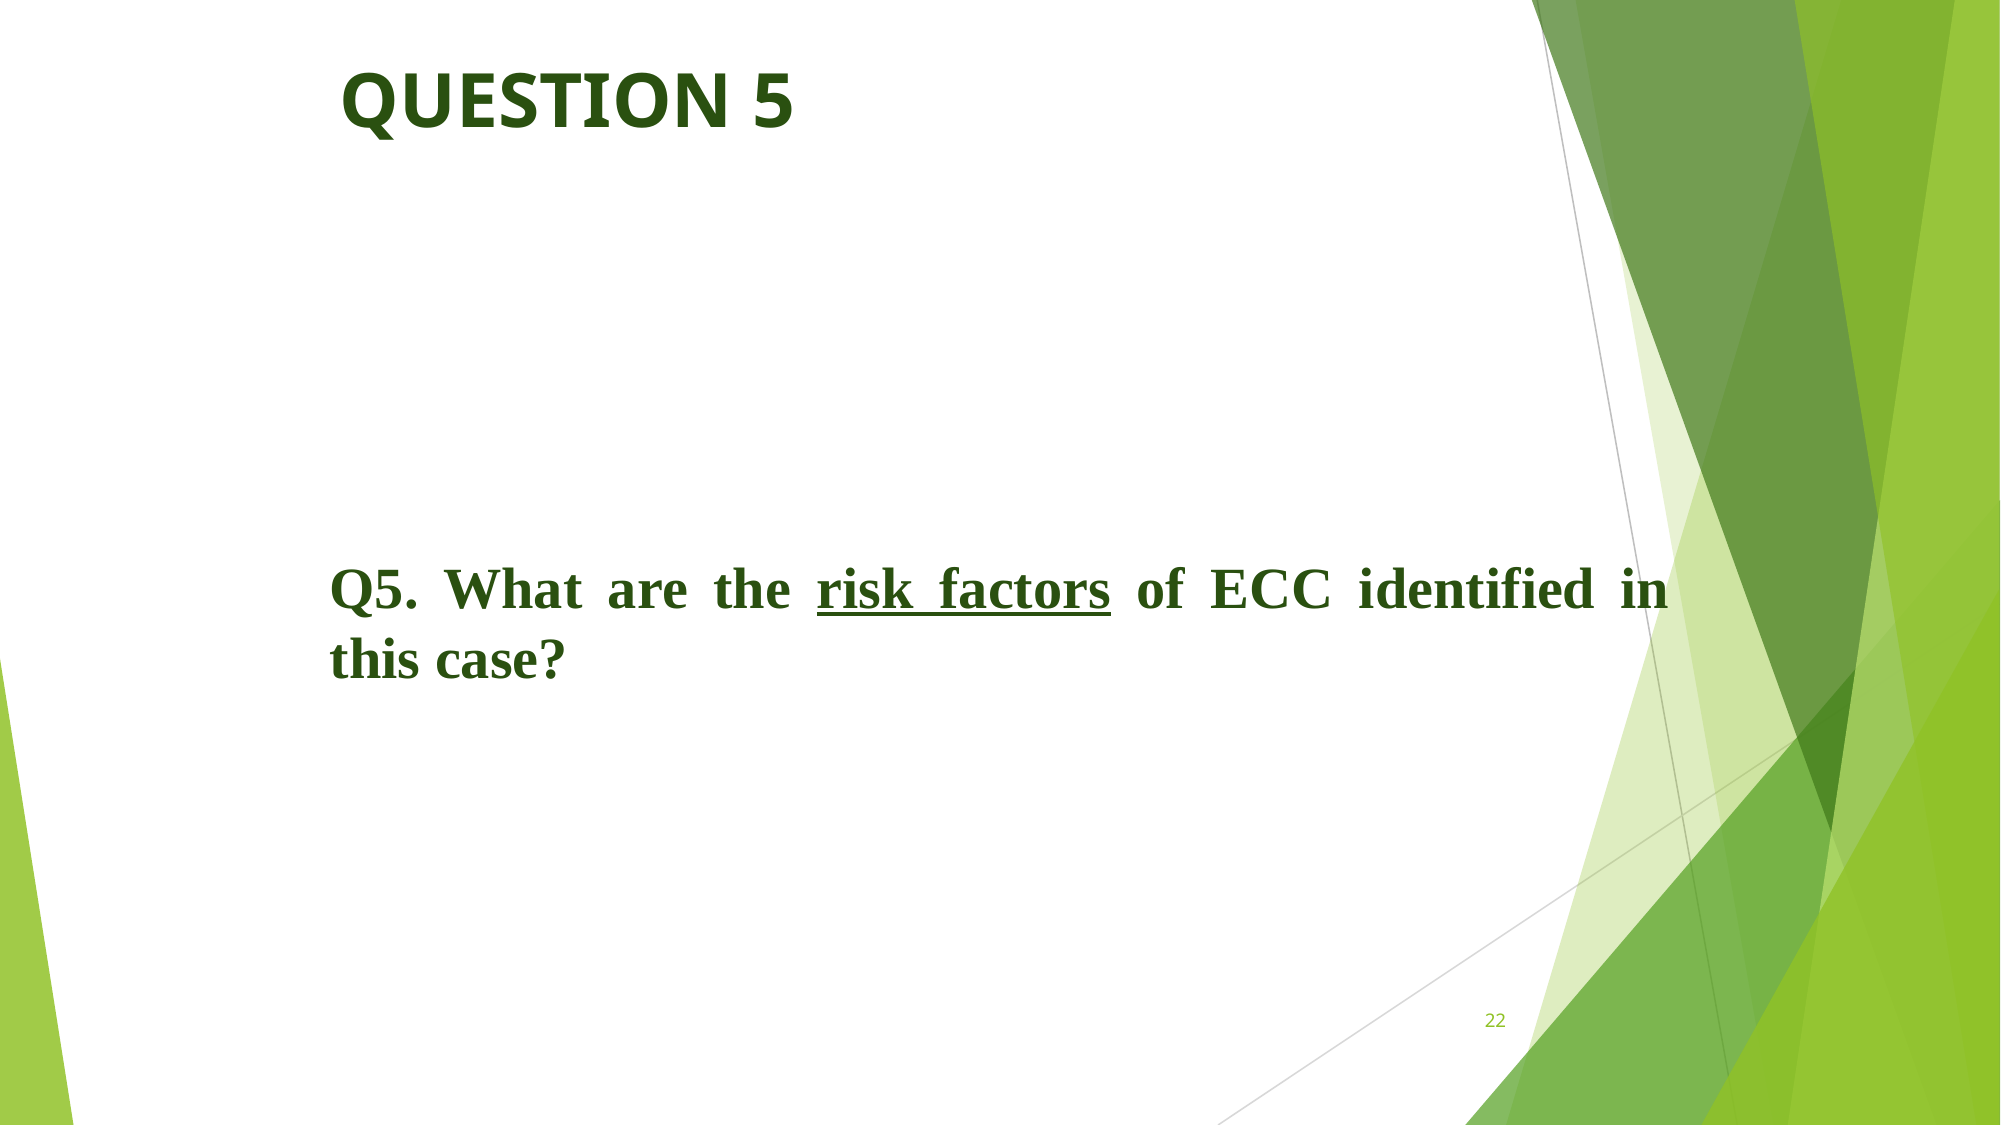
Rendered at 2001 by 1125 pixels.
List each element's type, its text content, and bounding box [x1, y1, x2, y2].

title QUESTION 5 [324, 45, 1675, 185]
slide_number 22 [1409, 991, 1522, 1051]
list Q5. What are the risk factors of ECC identified in this case? [314, 219, 1686, 953]
